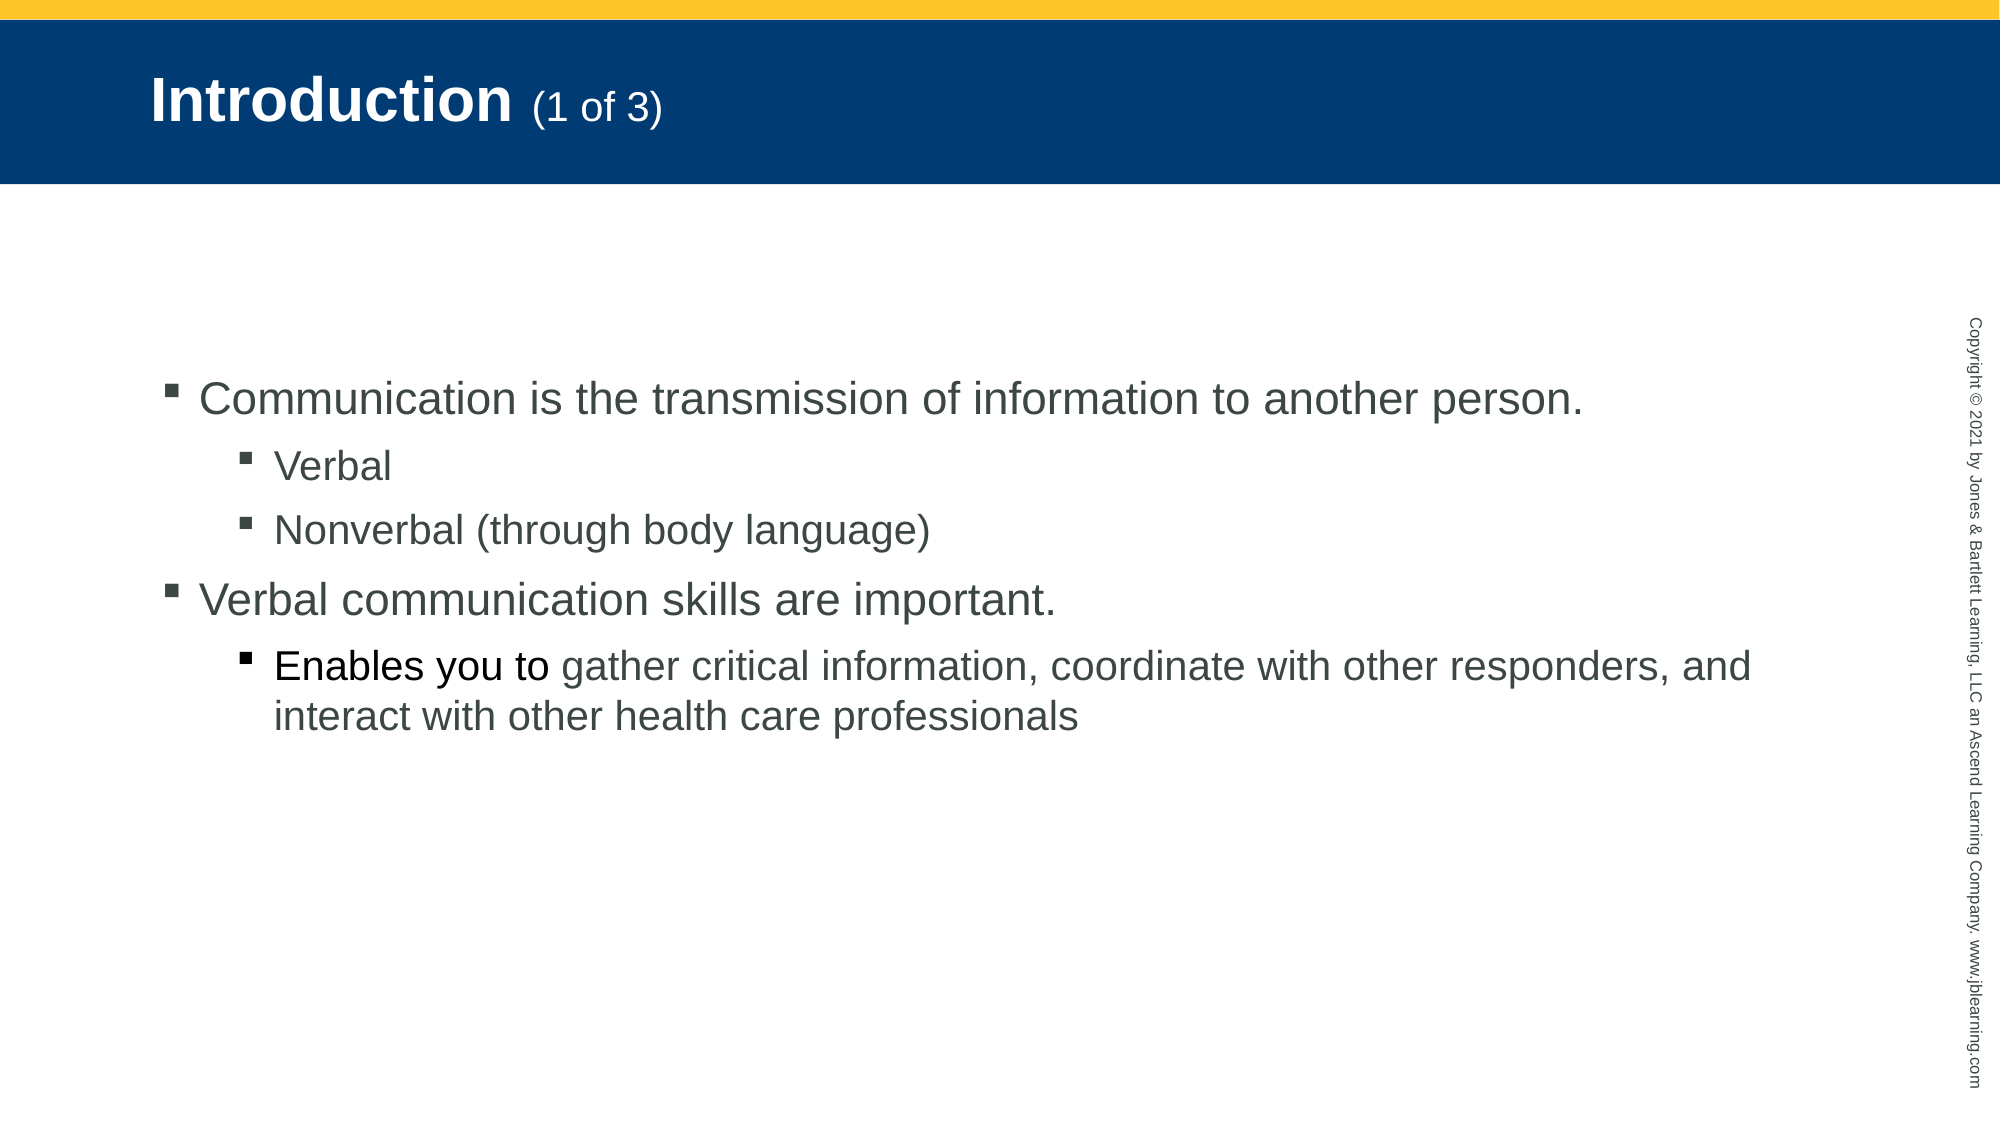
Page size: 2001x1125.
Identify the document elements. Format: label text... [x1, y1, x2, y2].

list Communication is the transmission of information to another person. Verbal Nonverbal (through body language) Verbal communication skills are important. Enables you to gather critical information, coordinate with other responders, and interact with other health care professionals [146, 361, 1859, 1016]
title Introduction (1 of 3) [0, 19, 2000, 185]
